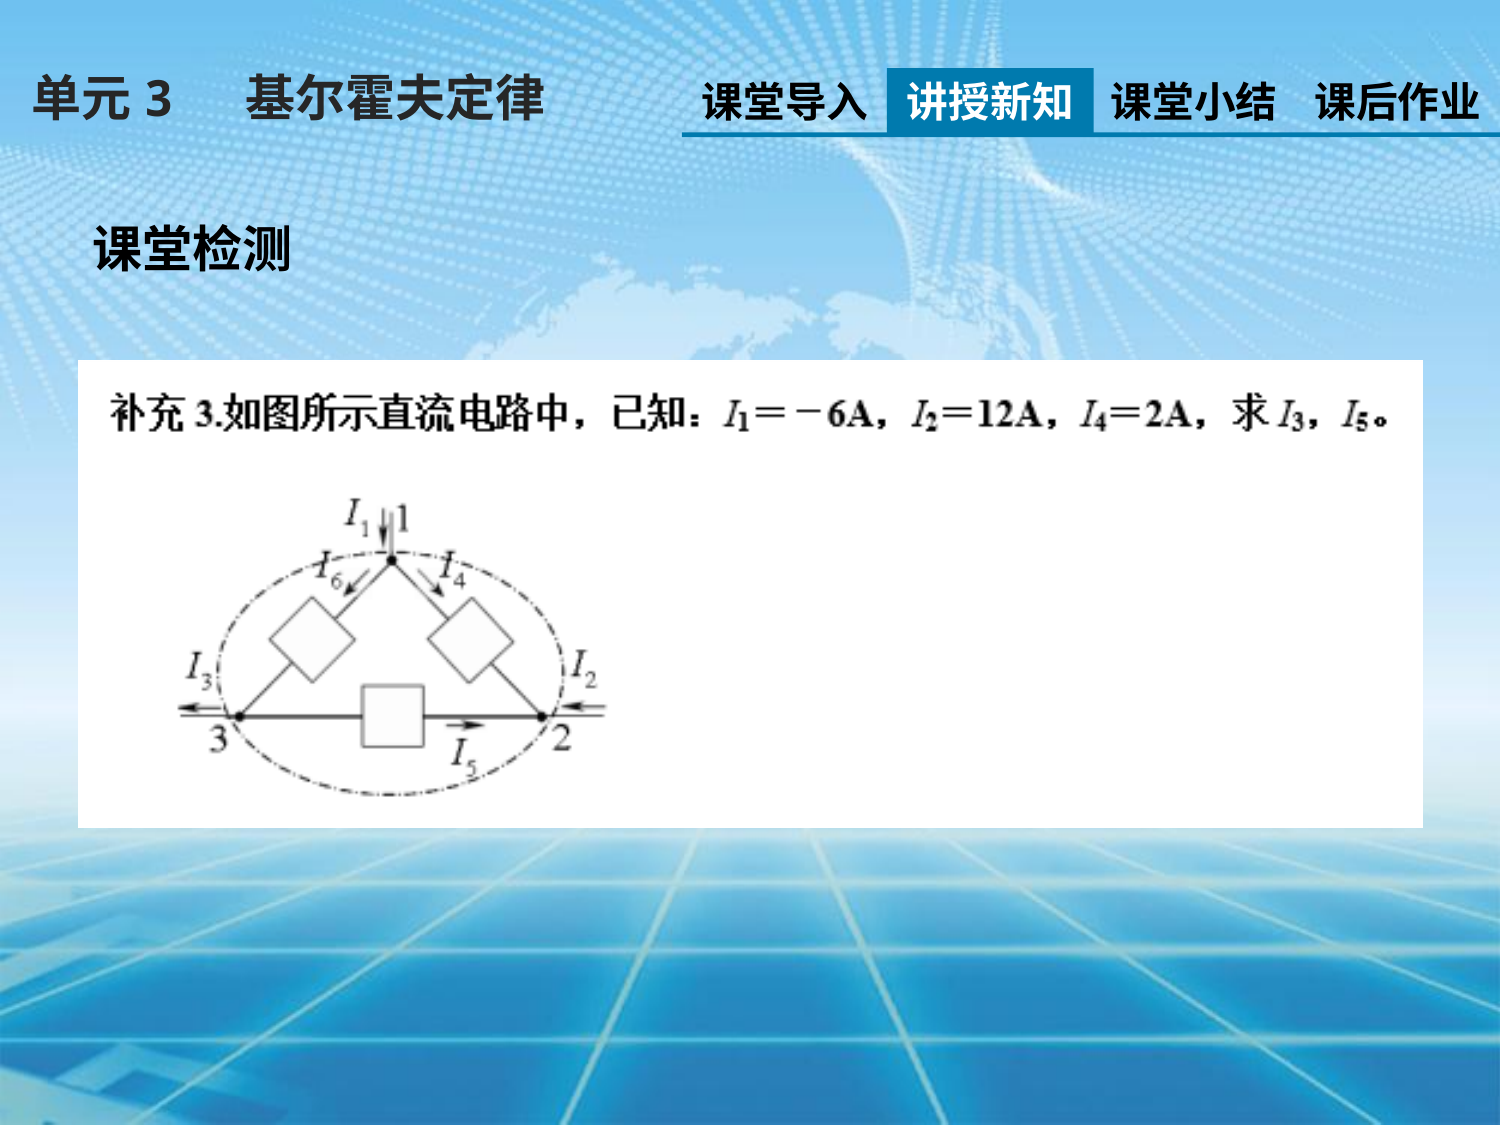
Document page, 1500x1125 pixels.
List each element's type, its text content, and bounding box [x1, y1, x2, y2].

picture [0, 0, 1500, 1125]
text_box 课堂检测 [42, 198, 343, 297]
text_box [16, 59, 1500, 135]
